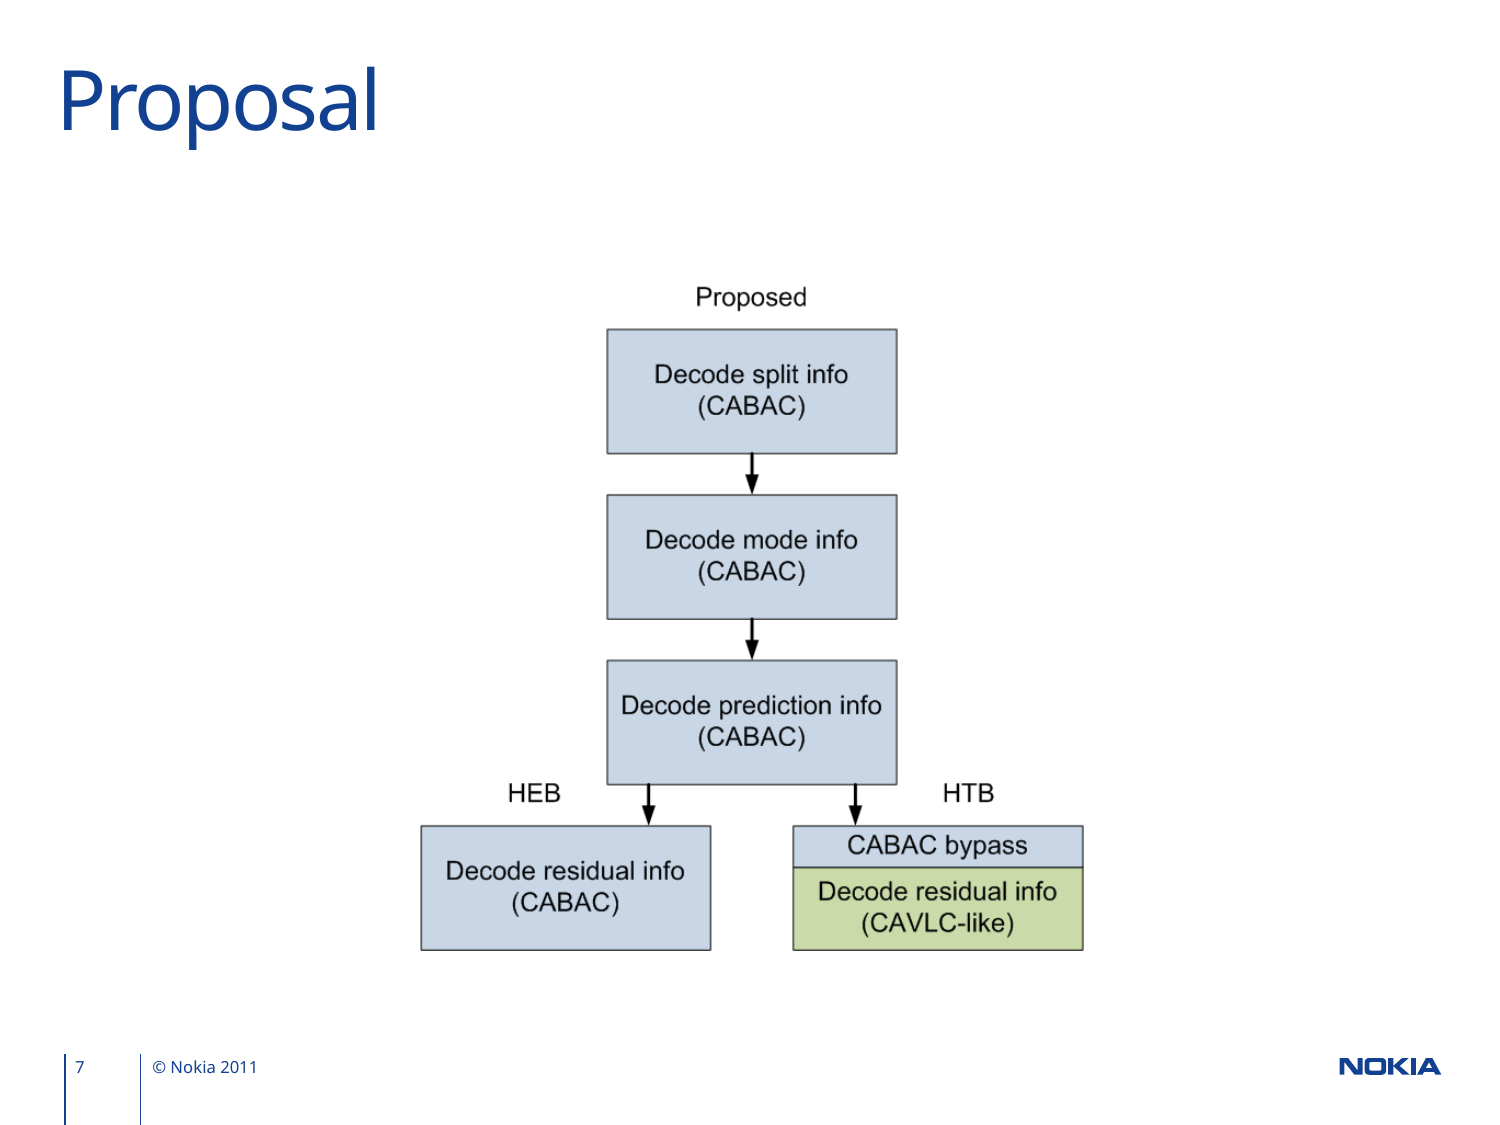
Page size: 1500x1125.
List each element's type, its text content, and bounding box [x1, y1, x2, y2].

picture [419, 278, 1084, 951]
title Proposal [56, 47, 1433, 149]
slide_number 7 [75, 1057, 124, 1079]
footer © Nokia 2011 [152, 1057, 1231, 1079]
